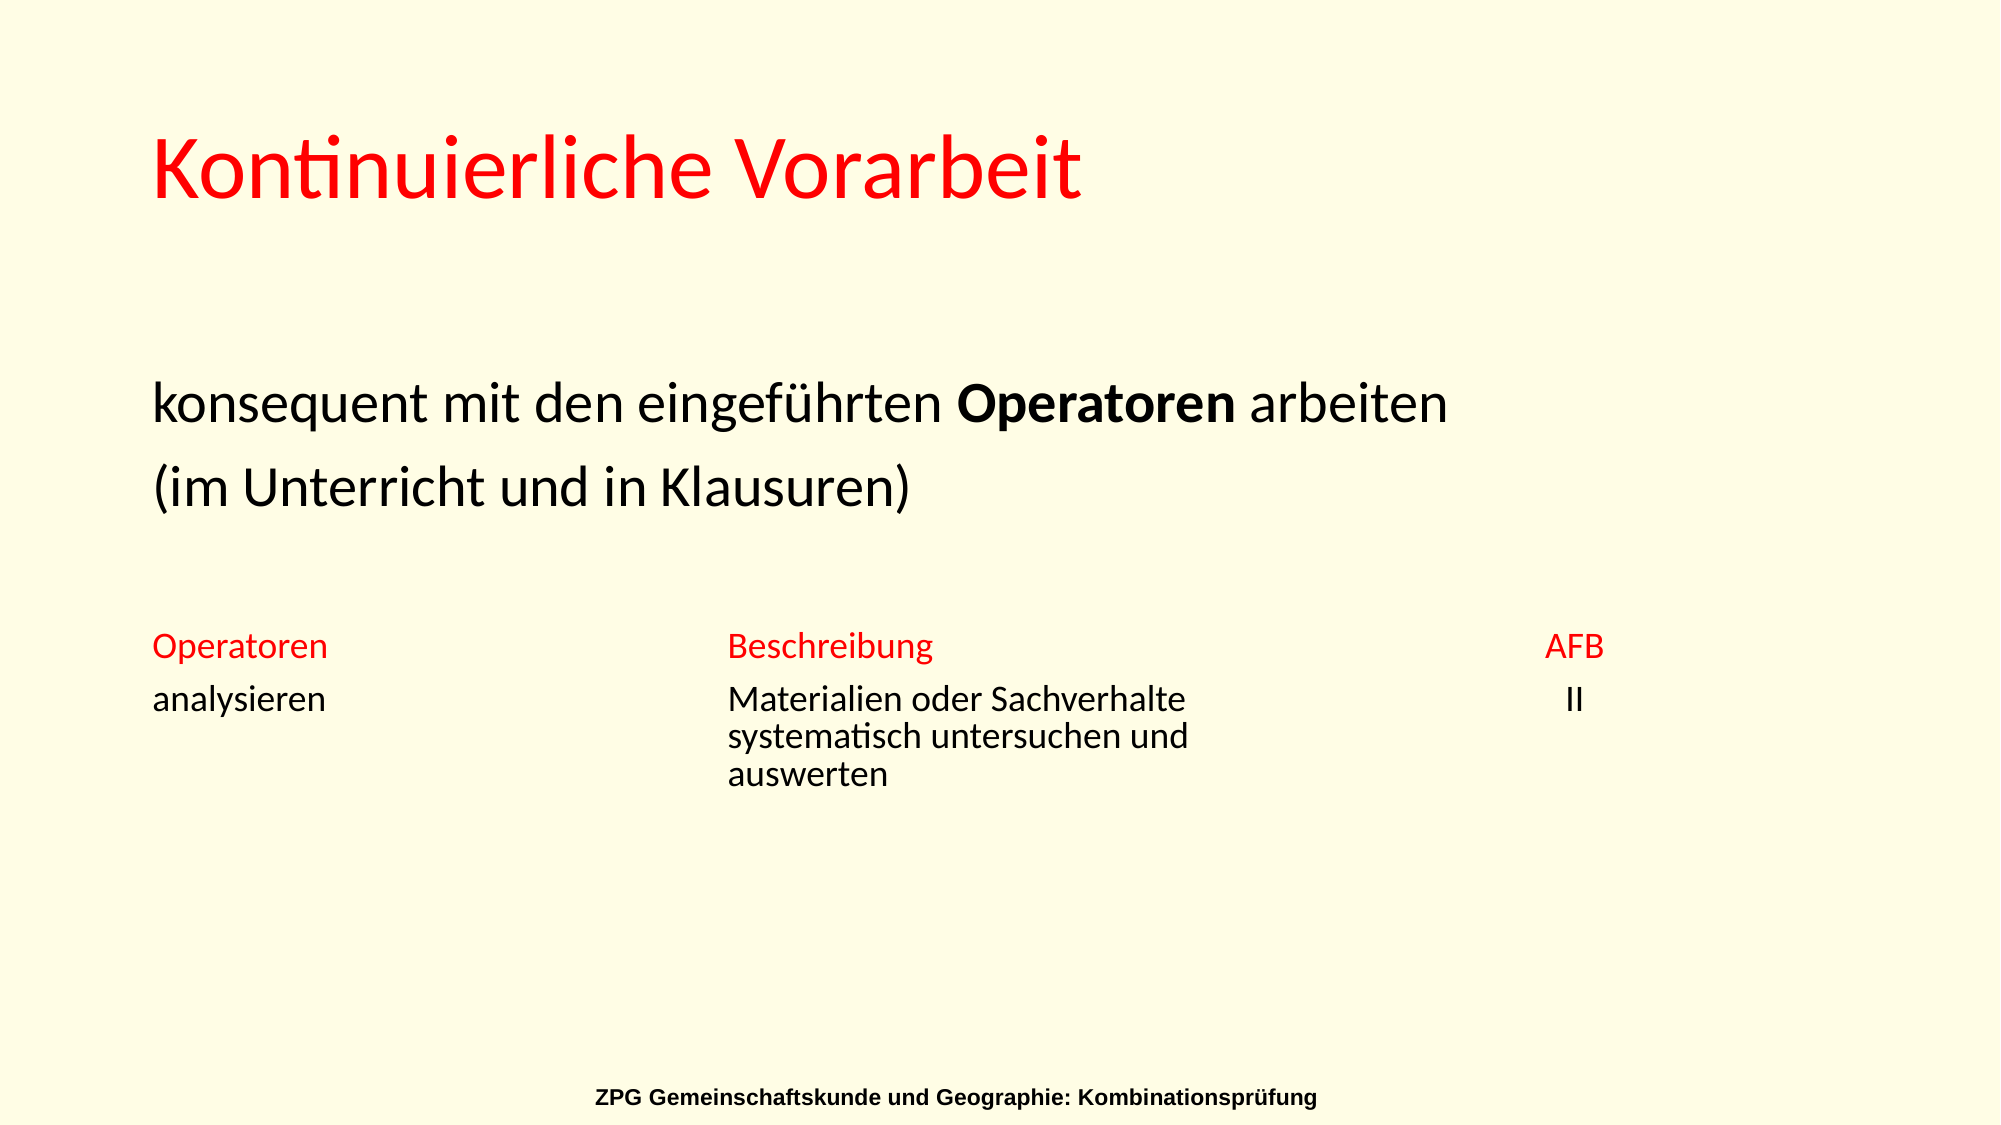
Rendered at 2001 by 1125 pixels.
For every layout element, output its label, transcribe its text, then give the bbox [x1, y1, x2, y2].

table_cell II [1287, 675, 1862, 804]
table_header Beschreibung [712, 622, 1287, 675]
text_box Kontinuierliche Vorarbeit [137, 59, 1863, 278]
text_box konsequent mit den eingeführten Operatoren arbeiten (im Unterricht und in Klausuren) [137, 299, 1863, 1014]
table_cell Materialien oder Sachverhalte systematisch untersuchen und auswerten [712, 675, 1287, 804]
table_header Operatoren [137, 622, 712, 675]
table_header AFB [1287, 622, 1862, 675]
table_cell analysieren [137, 675, 712, 804]
